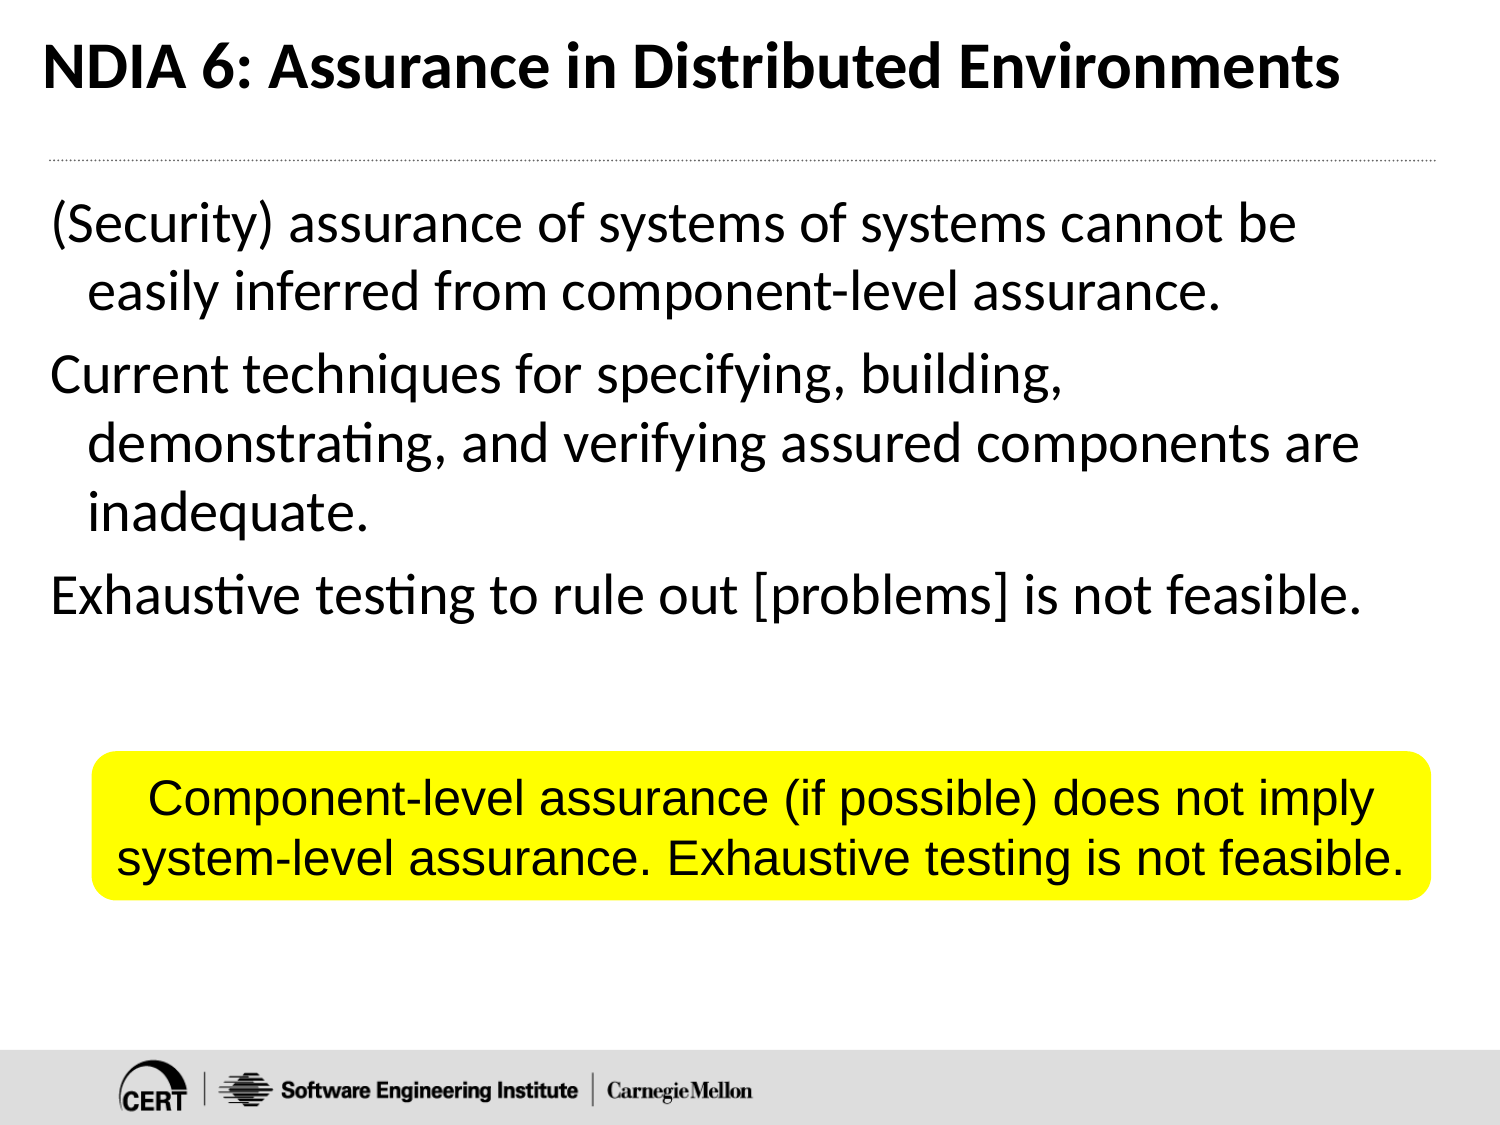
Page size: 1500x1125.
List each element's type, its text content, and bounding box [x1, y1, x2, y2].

text_box Component-level assurance (if possible) does not imply system-level assurance. Exhaustive testing is not feasible. [91, 751, 1432, 901]
list (Security) assurance of systems of systems cannot be easily inferred from component-level assurance. Current techniques for specifying, building, demonstrating, and verifying assured components are inadequate. Exhaustive testing to rule out [problems] is not feasible. [49, 187, 1438, 1001]
title NDIA 6: Assurance in Distributed Environments [42, 37, 1434, 155]
picture [102, 1056, 765, 1117]
